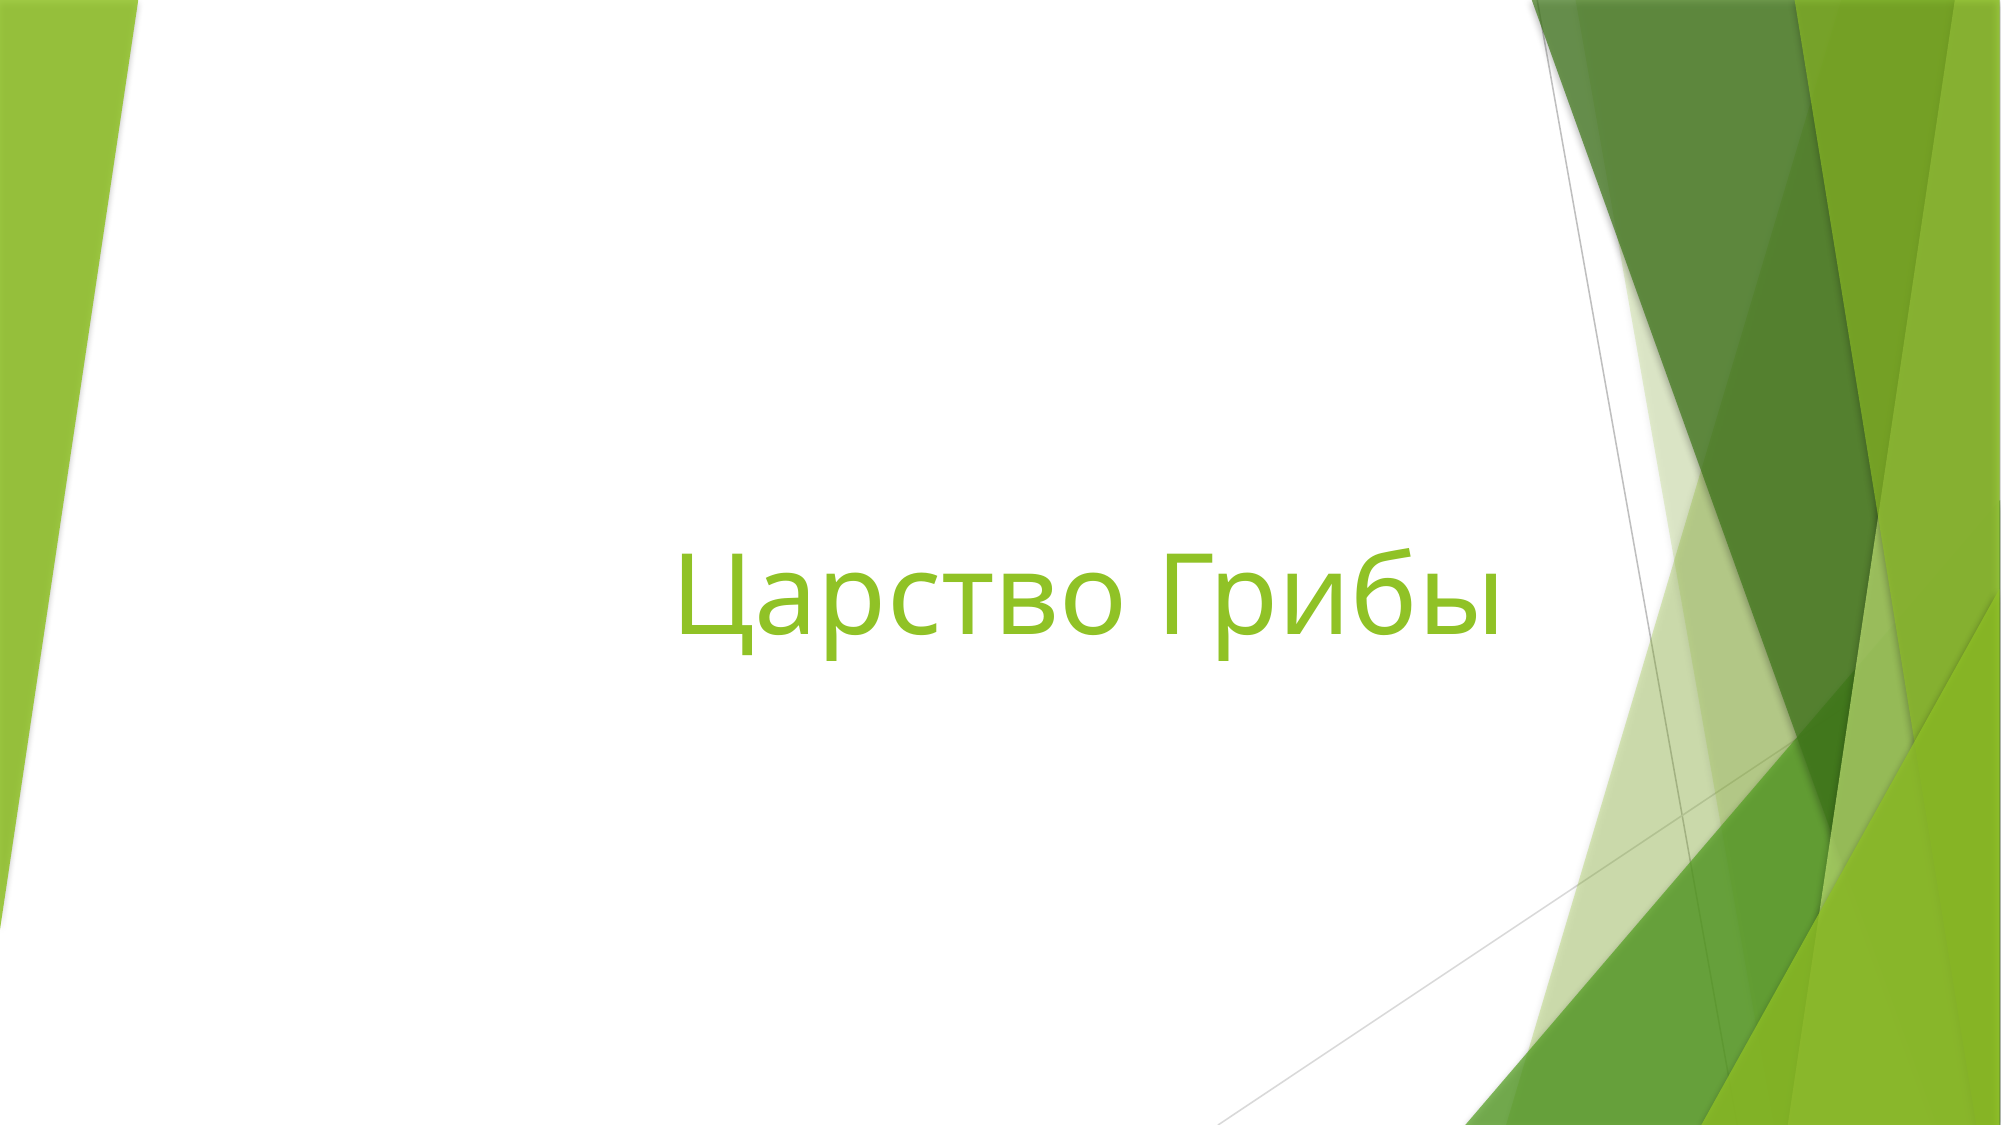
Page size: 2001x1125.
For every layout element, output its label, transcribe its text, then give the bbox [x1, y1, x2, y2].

title Царство Грибы [247, 394, 1522, 665]
